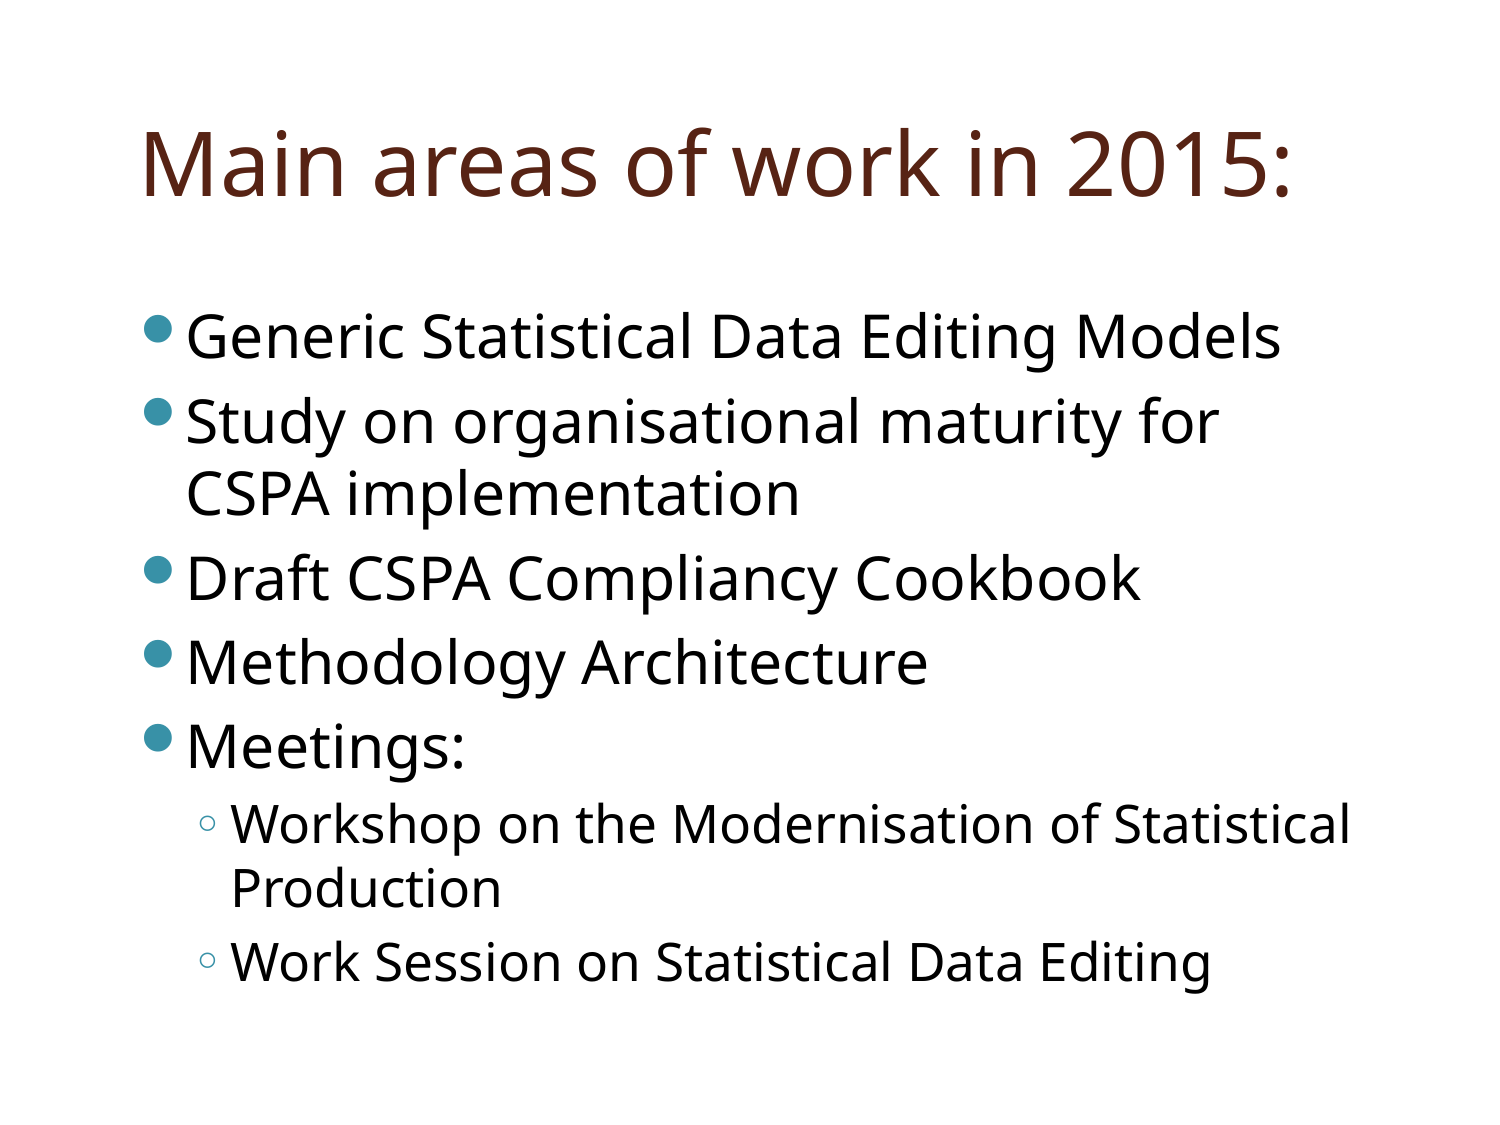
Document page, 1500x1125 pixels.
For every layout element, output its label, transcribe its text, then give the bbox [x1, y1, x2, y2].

list Generic Statistical Data Editing Models Study on organisational maturity for CSPA implementation Draft CSPA Compliancy Cookbook Methodology Architecture Meetings: Workshop on the Modernisation of Statistical Production Work Session on Statistical Data Editing [112, 290, 1380, 1012]
title Main areas of work in 2015: [123, 30, 1317, 290]
